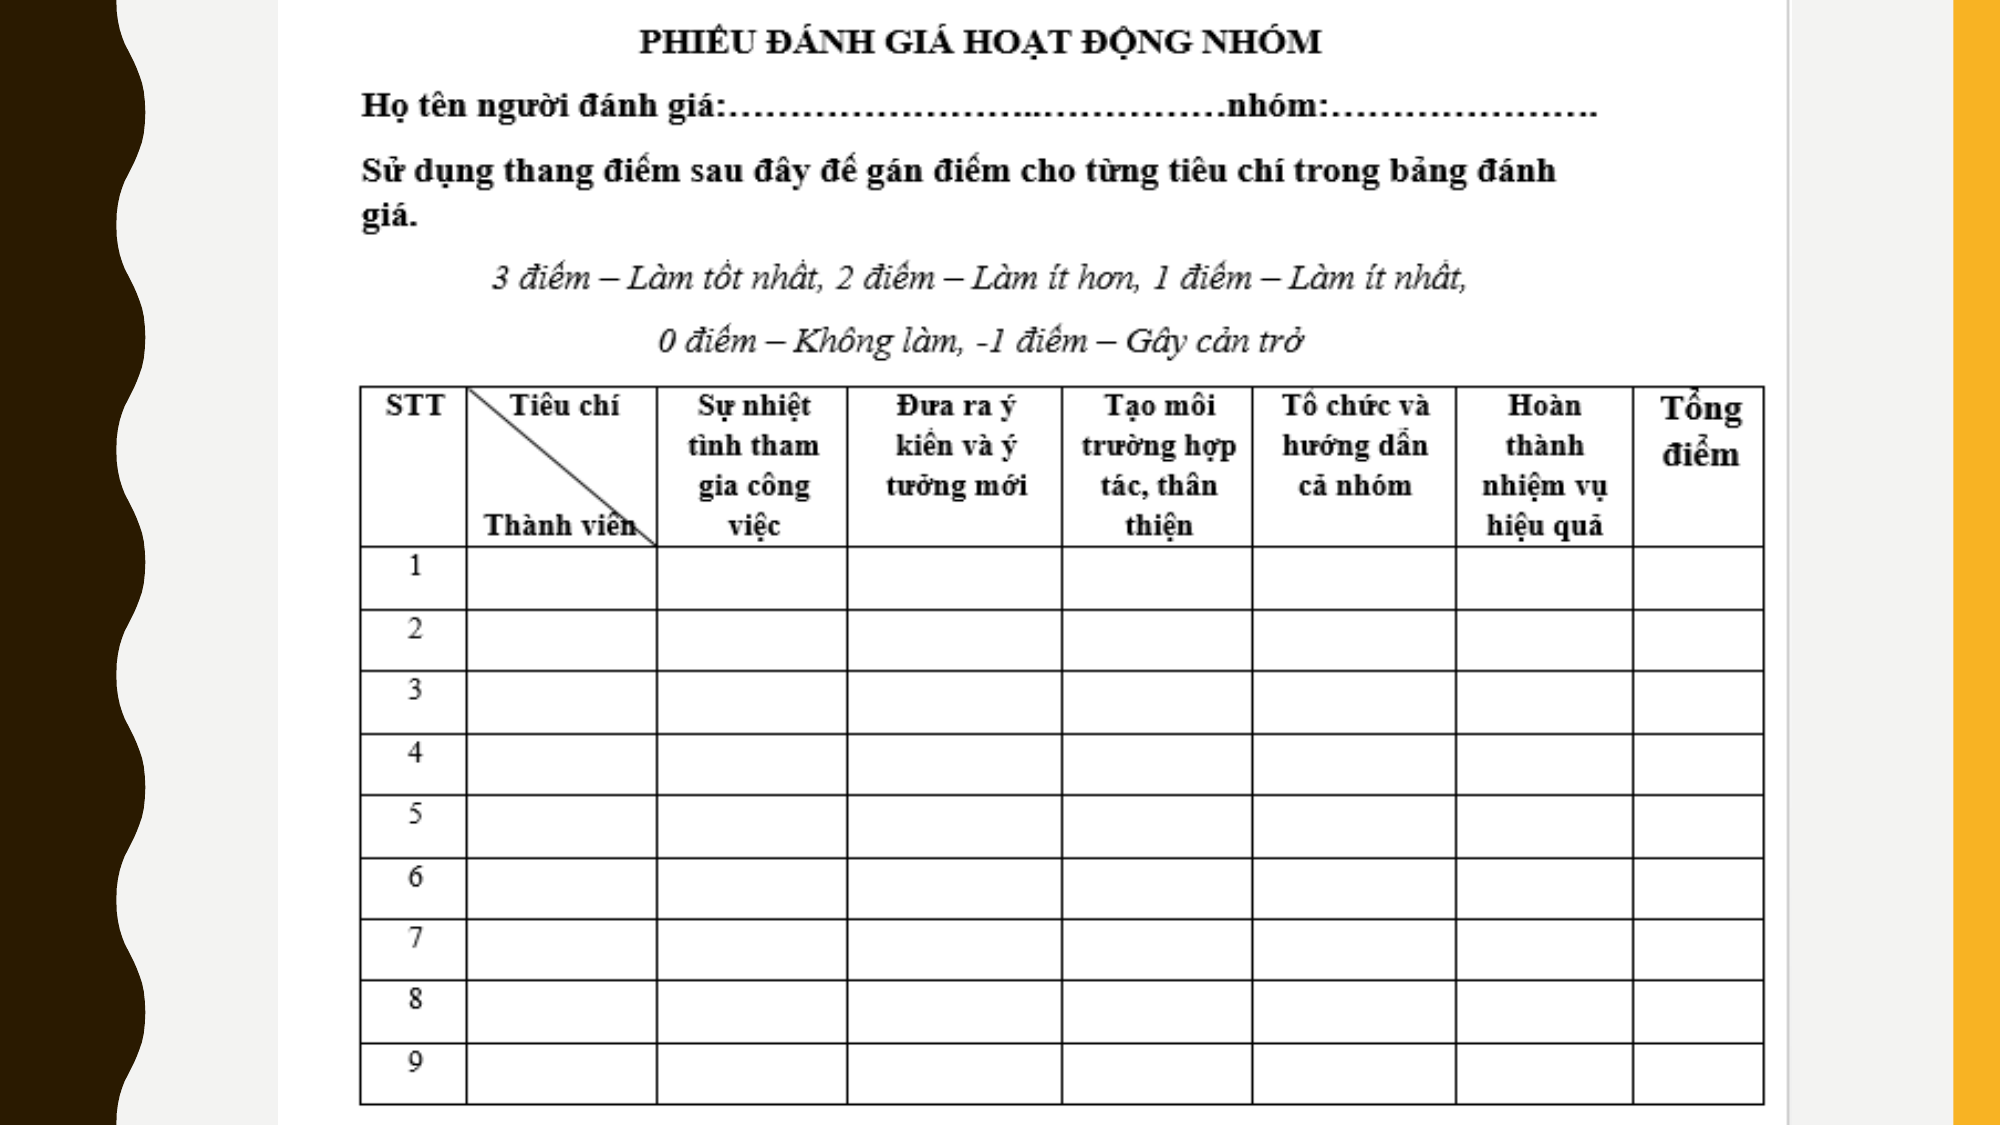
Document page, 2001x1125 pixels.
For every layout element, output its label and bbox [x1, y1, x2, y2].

picture [278, 0, 1792, 1125]
